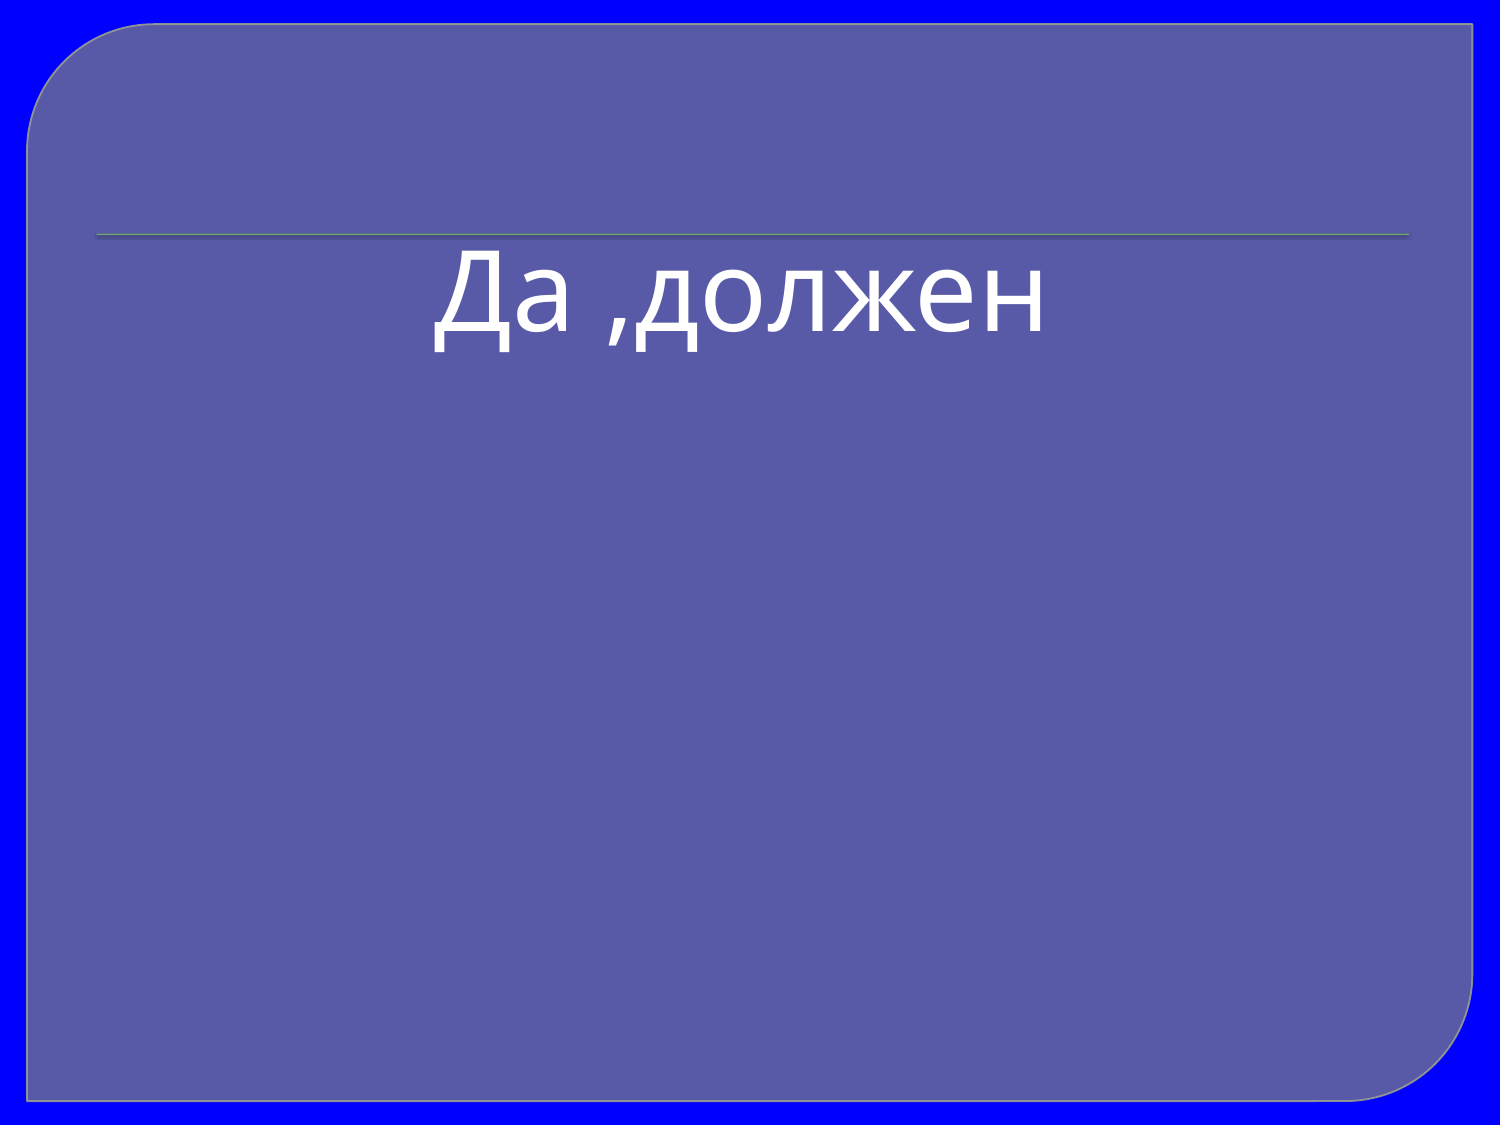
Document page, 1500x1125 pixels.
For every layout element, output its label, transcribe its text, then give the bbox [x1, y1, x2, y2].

list Да ,должен [81, 210, 1433, 954]
